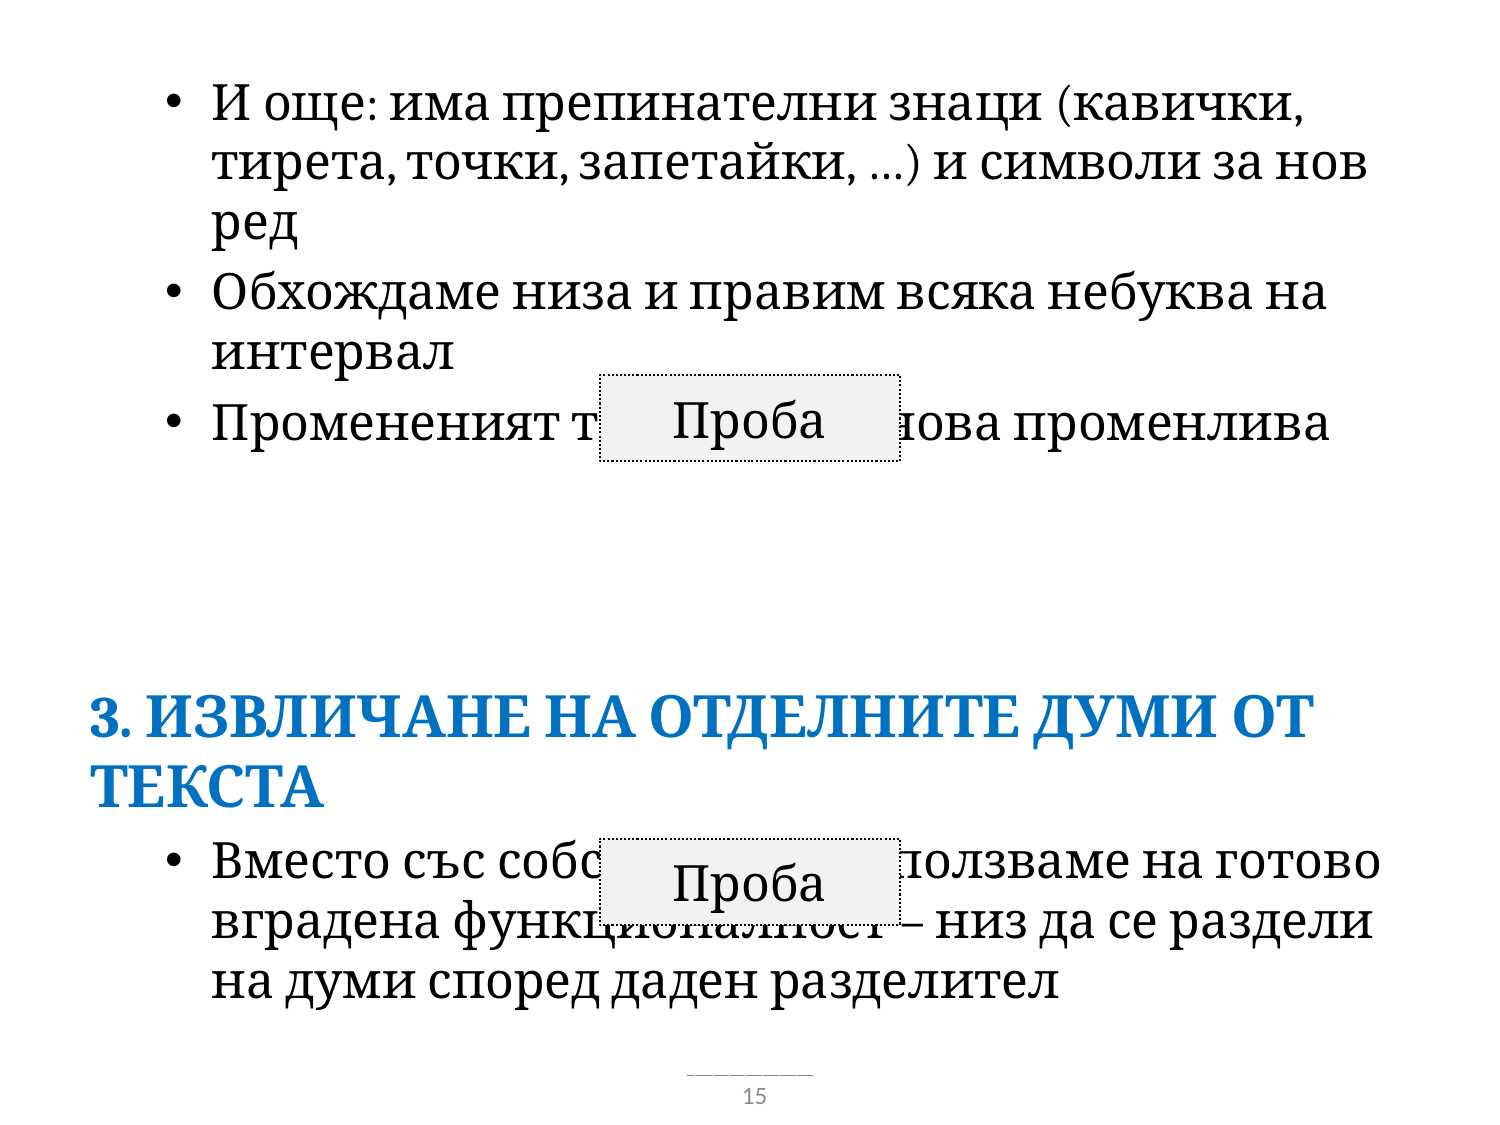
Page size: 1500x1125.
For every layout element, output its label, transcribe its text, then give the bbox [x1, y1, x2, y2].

text_box Проба [598, 373, 902, 463]
text_box Проба [598, 836, 902, 927]
list И още: има препинателни знаци (кавички, тирета, точки, запетайки, …) и символи за нов ред Обхождаме низа и правим всяка небуква на интервал Промененият текст ще е в нова променлива 3. Извличане на отделните думи от текста Вместо със собствен код използваме на готово вградена функционалност – низ да се раздели на думи според даден разделител [75, 62, 1450, 1063]
slide_number 15 [579, 1065, 930, 1125]
